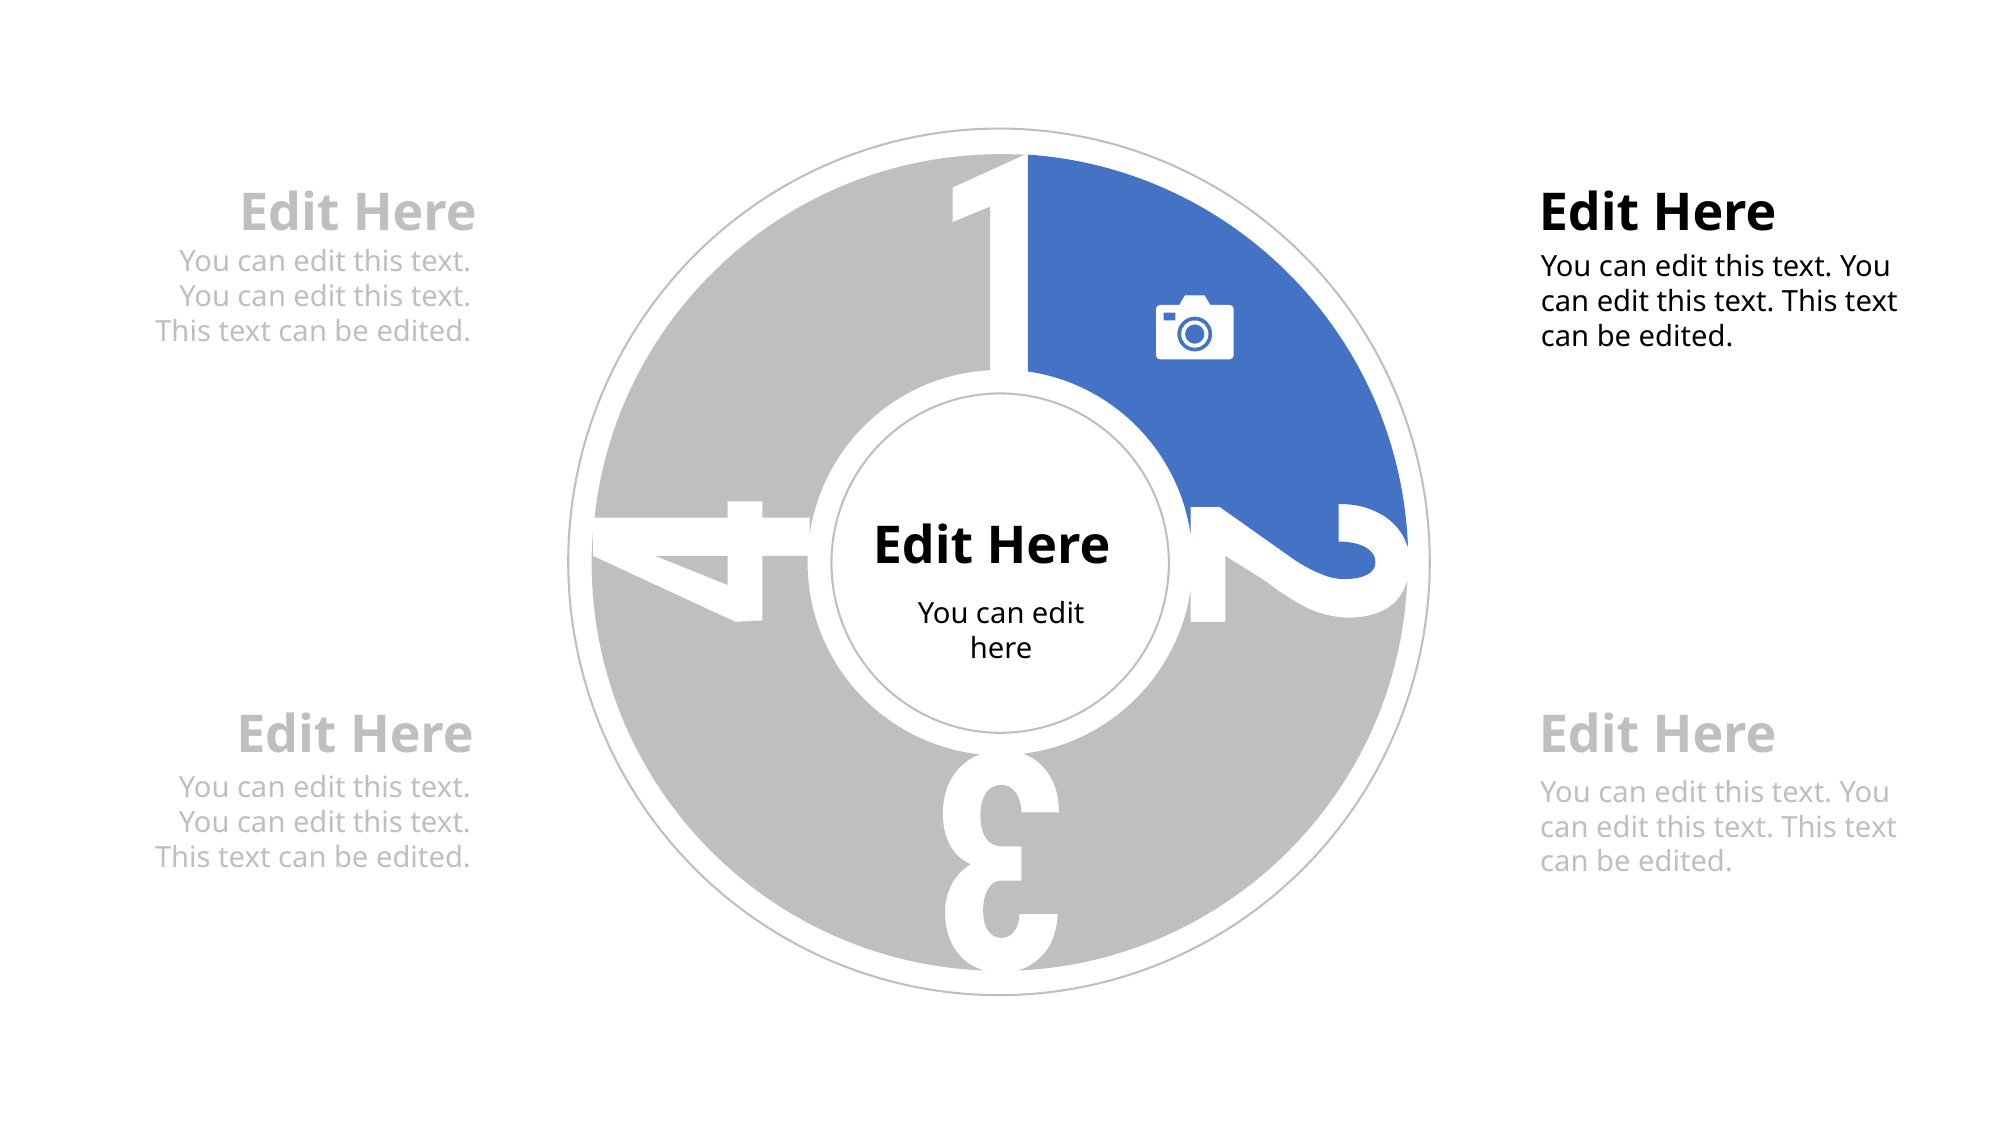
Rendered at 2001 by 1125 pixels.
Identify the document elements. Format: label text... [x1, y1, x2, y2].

text_box Edit Here [853, 511, 1131, 602]
text_box Edit Here [108, 699, 474, 790]
text_box [655, 556, 728, 585]
text_box Edit Here [1538, 177, 1935, 268]
text_box [980, 555, 1408, 971]
text_box You can edit this text. You can edit this text. This text can be edited. [1525, 240, 1922, 362]
text_box [1027, 154, 1408, 580]
text_box You can edit here [886, 602, 1116, 664]
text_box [1148, 280, 1242, 374]
text_box Edit Here [1538, 699, 1952, 790]
text_box [567, 127, 1431, 997]
text_box [591, 530, 986, 971]
text_box You can edit this text. You can edit this text. This text can be edited. [132, 760, 486, 882]
text_box You can edit this text. You can edit this text. This text can be edited. [1525, 765, 1921, 887]
text_box [594, 154, 1028, 535]
text_box You can edit this text. You can edit this text. This text can be edited. [117, 235, 487, 357]
text_box Edit Here [108, 177, 477, 268]
